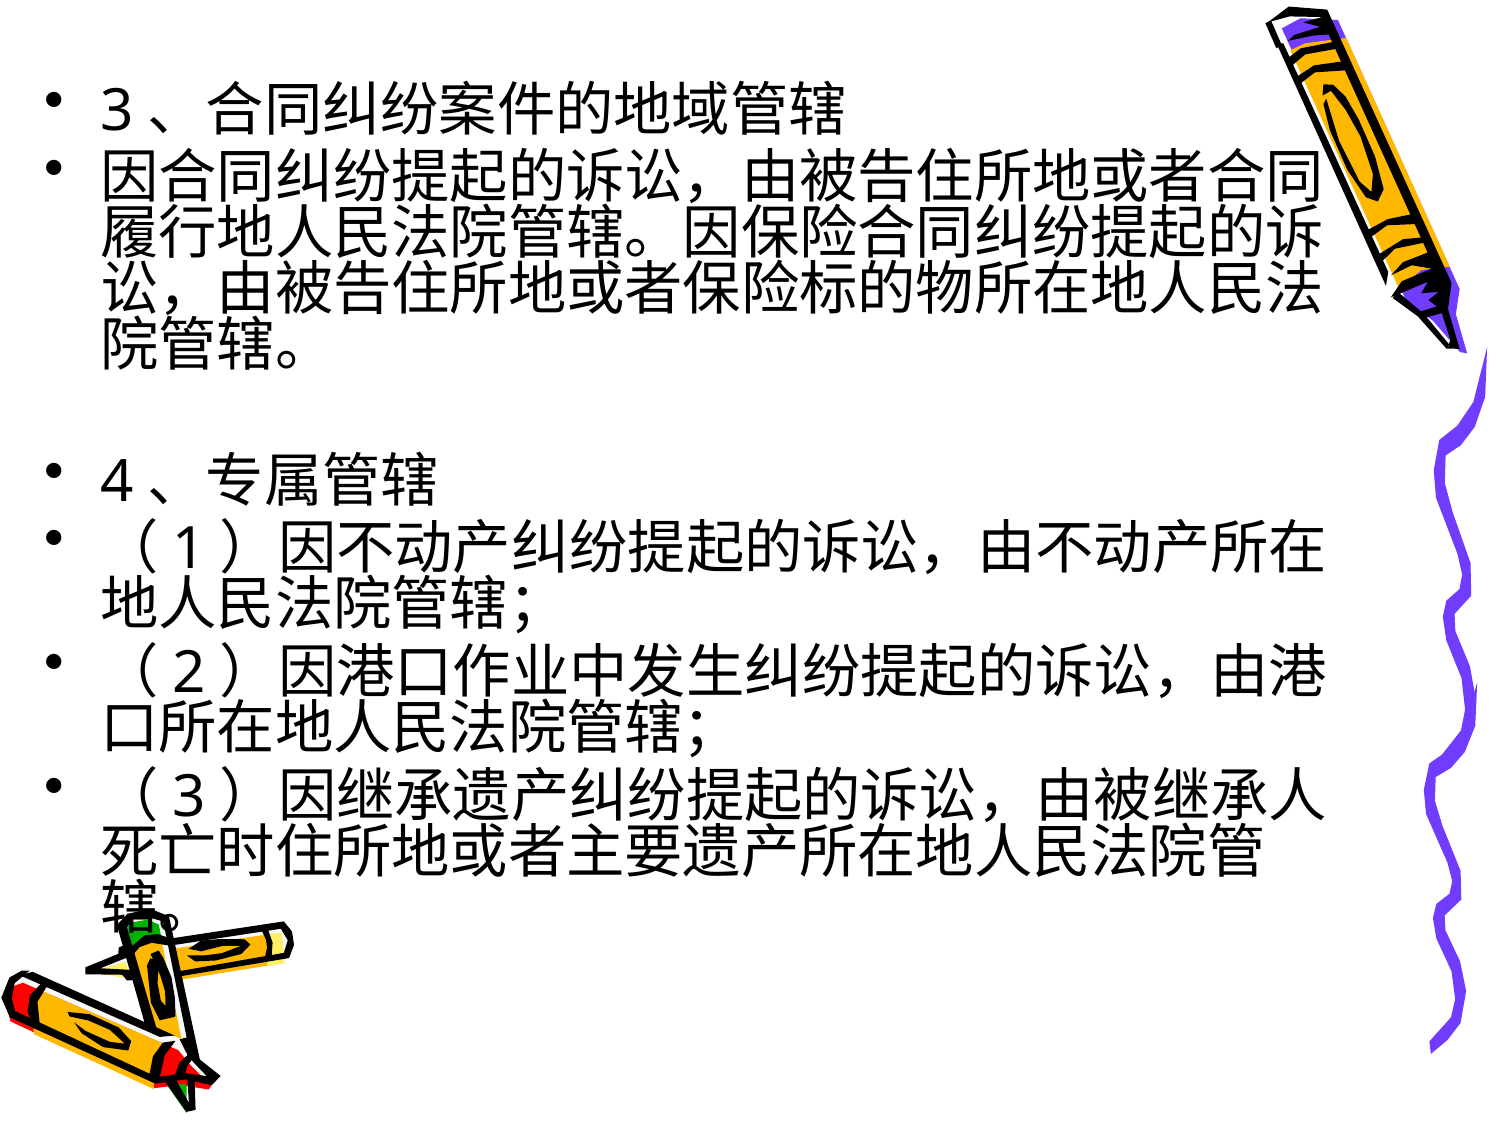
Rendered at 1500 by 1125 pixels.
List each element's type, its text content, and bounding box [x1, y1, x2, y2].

list 3、合同纠纷案件的地域管辖 因合同纠纷提起的诉讼，由被告住所地或者合同履行地人民法院管辖。因保险合同纠纷提起的诉讼，由被告住所地或者保险标的物所在地人民法院管辖。 4、专属管辖 （1）因不动产纠纷提起的诉讼，由不动产所在地人民法院管辖； （2）因港口作业中发生纠纷提起的诉讼，由港口所在地人民法院管辖； （3）因继承遗产纠纷提起的诉讼，由被继承人死亡时住所地或者主要遗产所在地人民法院管辖。 [29, 77, 1365, 1048]
